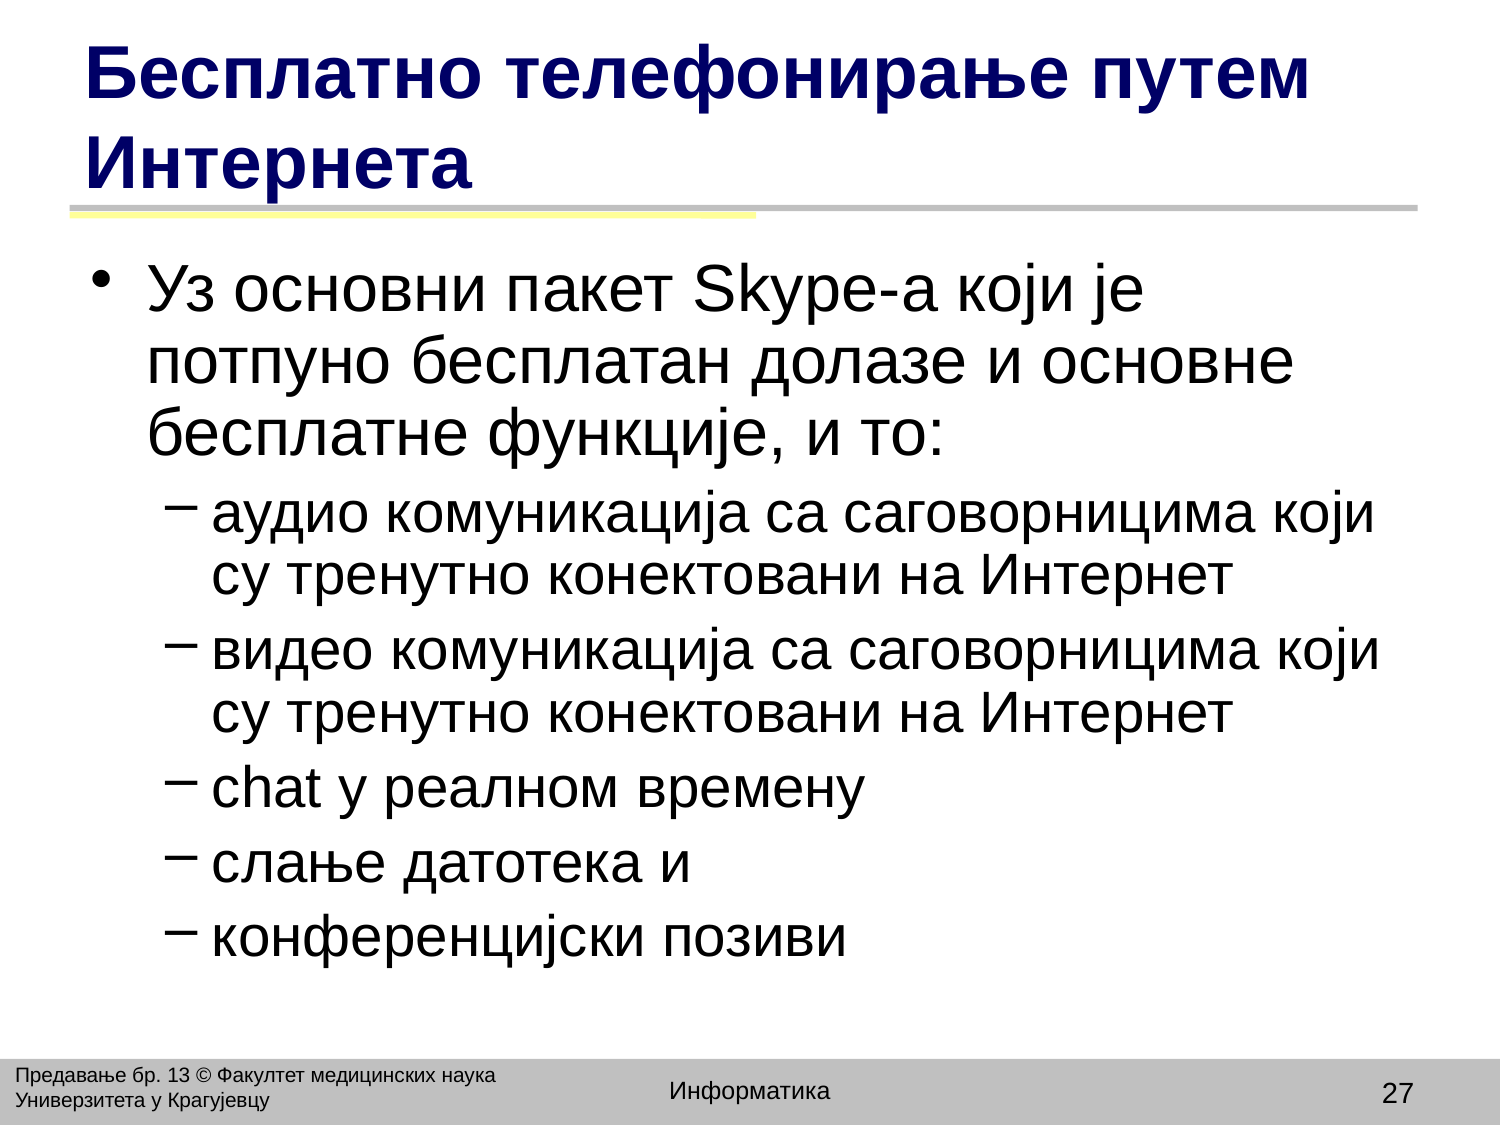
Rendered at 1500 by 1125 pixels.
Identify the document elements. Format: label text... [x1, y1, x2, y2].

footer Информатика [512, 1066, 988, 1125]
slide_number Предавање бр. 13 © Факултет медицинских наука Универзитета у Крагујевцу [0, 1053, 617, 1108]
title Бесплатно телефонирање путем Интернета [69, 19, 1426, 208]
slide_number 27 [1079, 1066, 1430, 1125]
list Уз основни пакет Skype-а који је потпуно бесплатан долазе и основне бесплатне функције, и то: аудио комуникација са саговорницима који су тренутно конектовани на Интернет видео комуникација са саговорницима који су тренутно конектовани на Интернет chat у реалном времену слање датотека и конференцијски позиви [74, 246, 1426, 1023]
